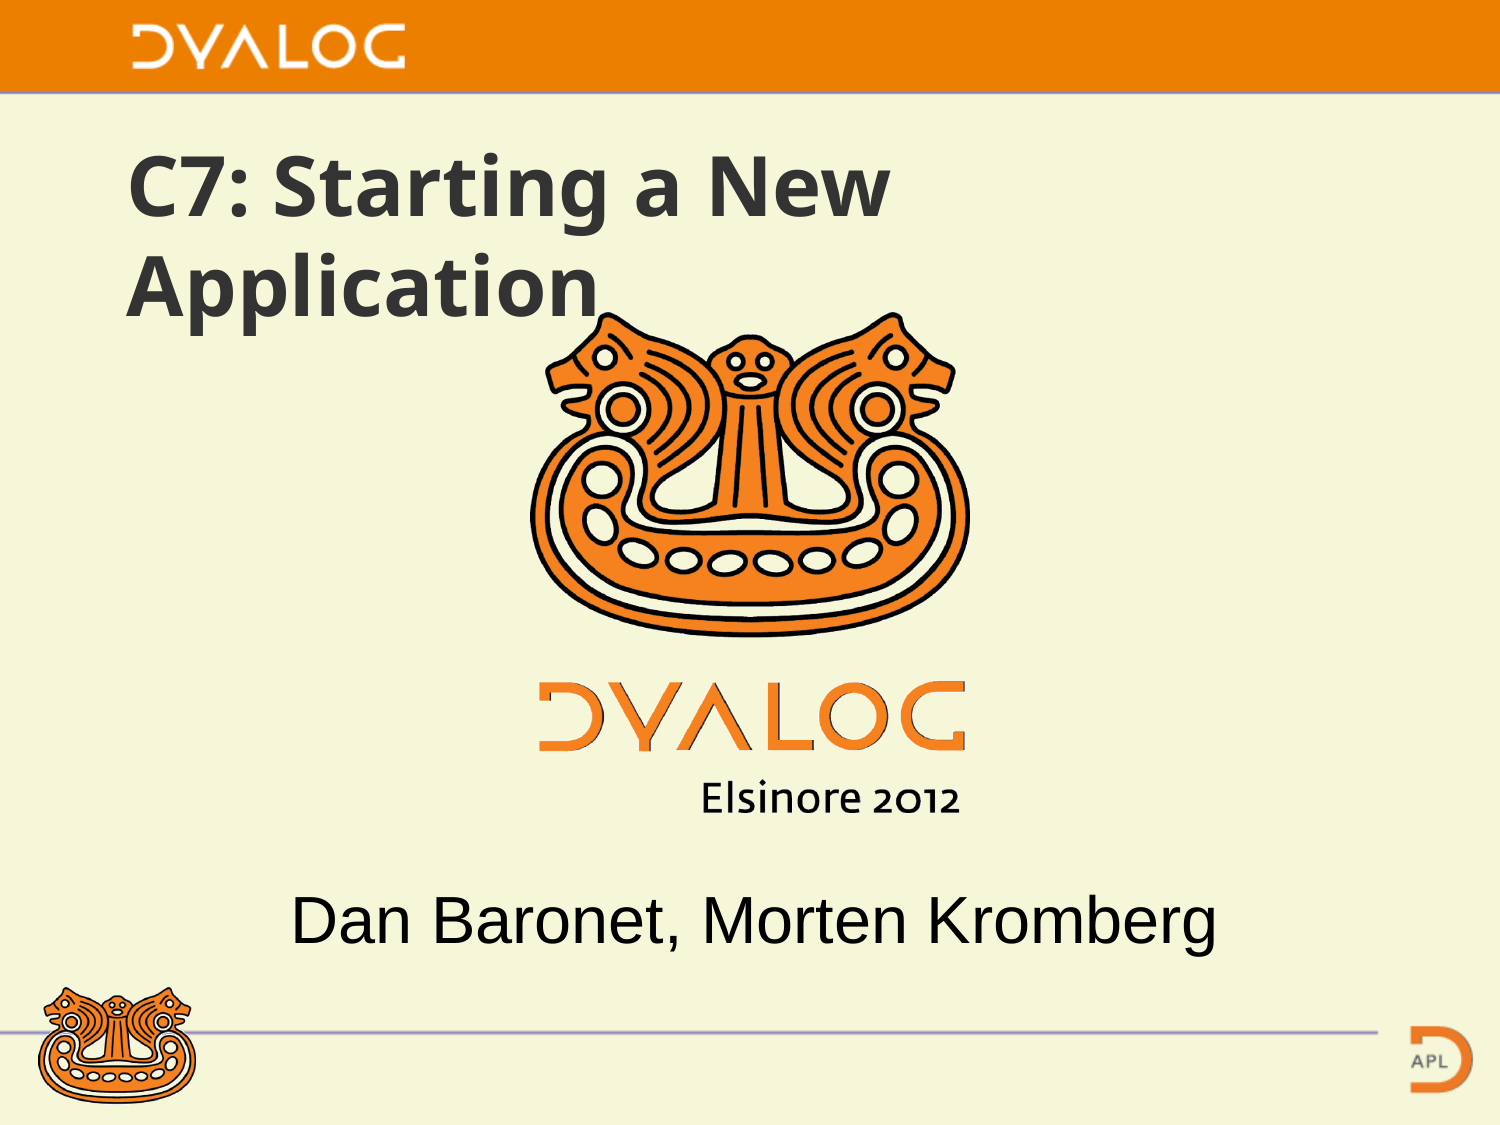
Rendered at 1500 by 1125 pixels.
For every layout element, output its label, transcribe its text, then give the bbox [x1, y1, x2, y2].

subtitle Dan Baronet, Morten Kromberg [230, 869, 1281, 1004]
picture [0, 0, 1500, 1125]
title C7: Starting a New Application [112, 125, 1388, 313]
